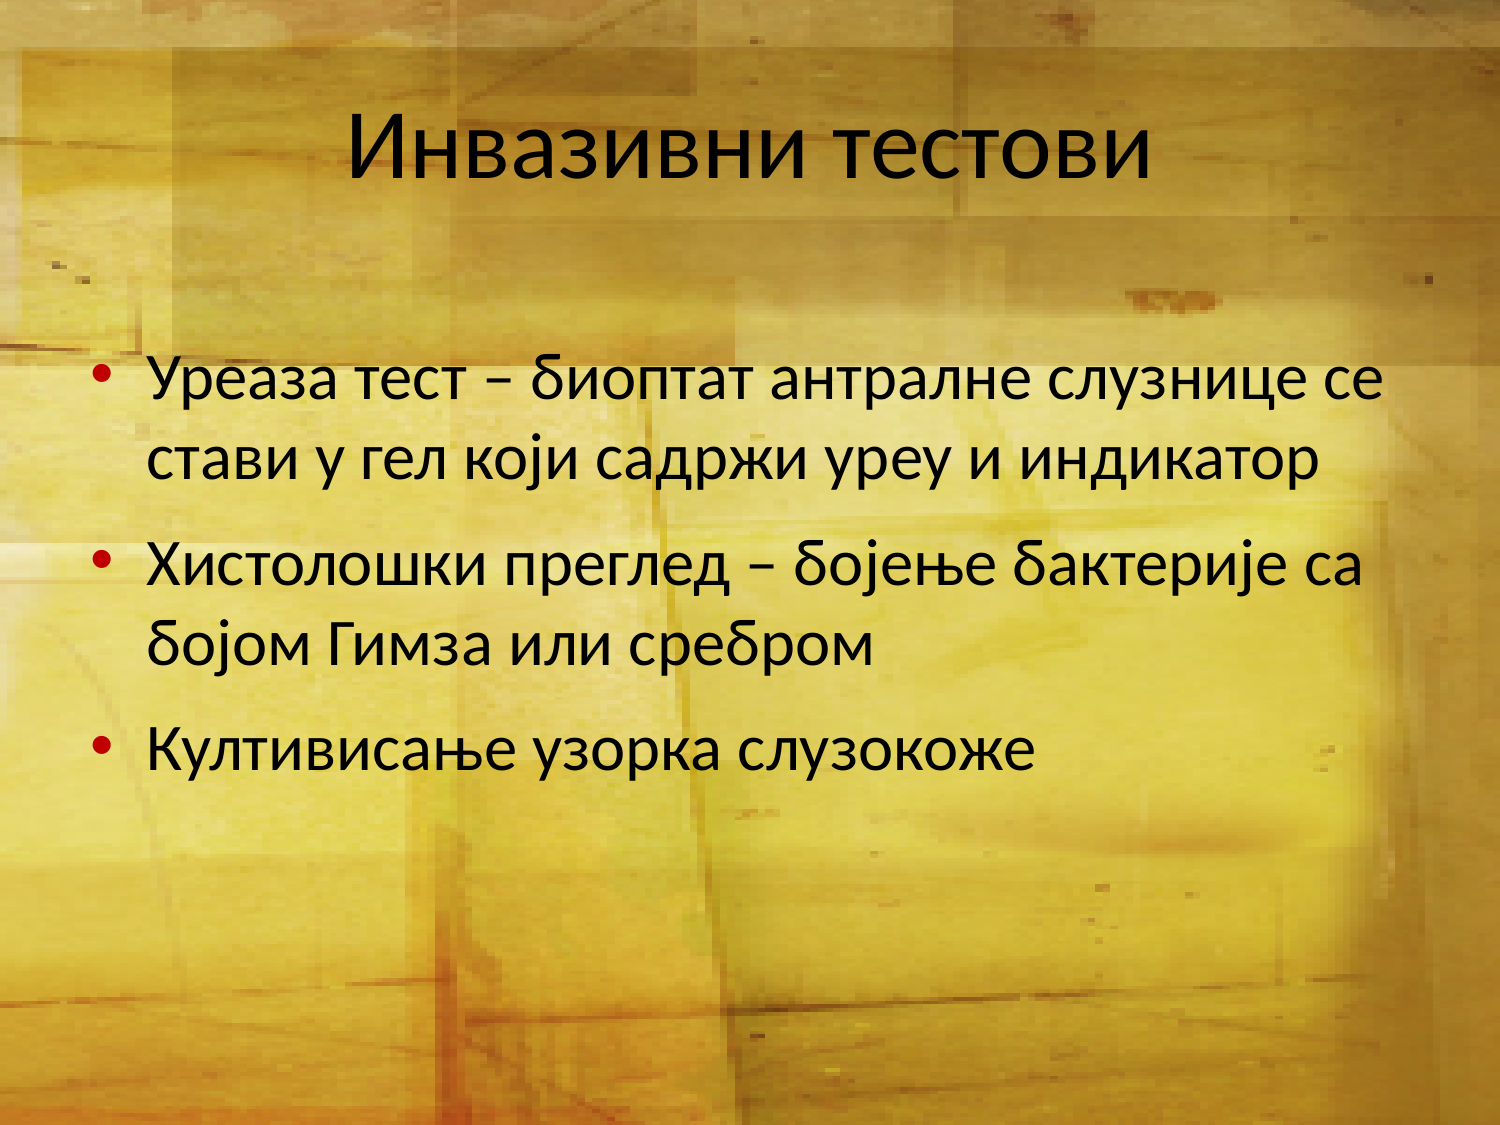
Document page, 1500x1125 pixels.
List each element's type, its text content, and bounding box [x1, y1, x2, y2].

list Уреаза тест – биоптат антралне слузнице се стави у гел који садржи уреу и индикатор Хистолошки преглед – бојење бактерије са бојом Гимза или сребром Култивисање узорка слузокоже [75, 324, 1425, 1005]
picture [0, 0, 1500, 1125]
title Инвазивни тестови [75, 45, 1425, 233]
